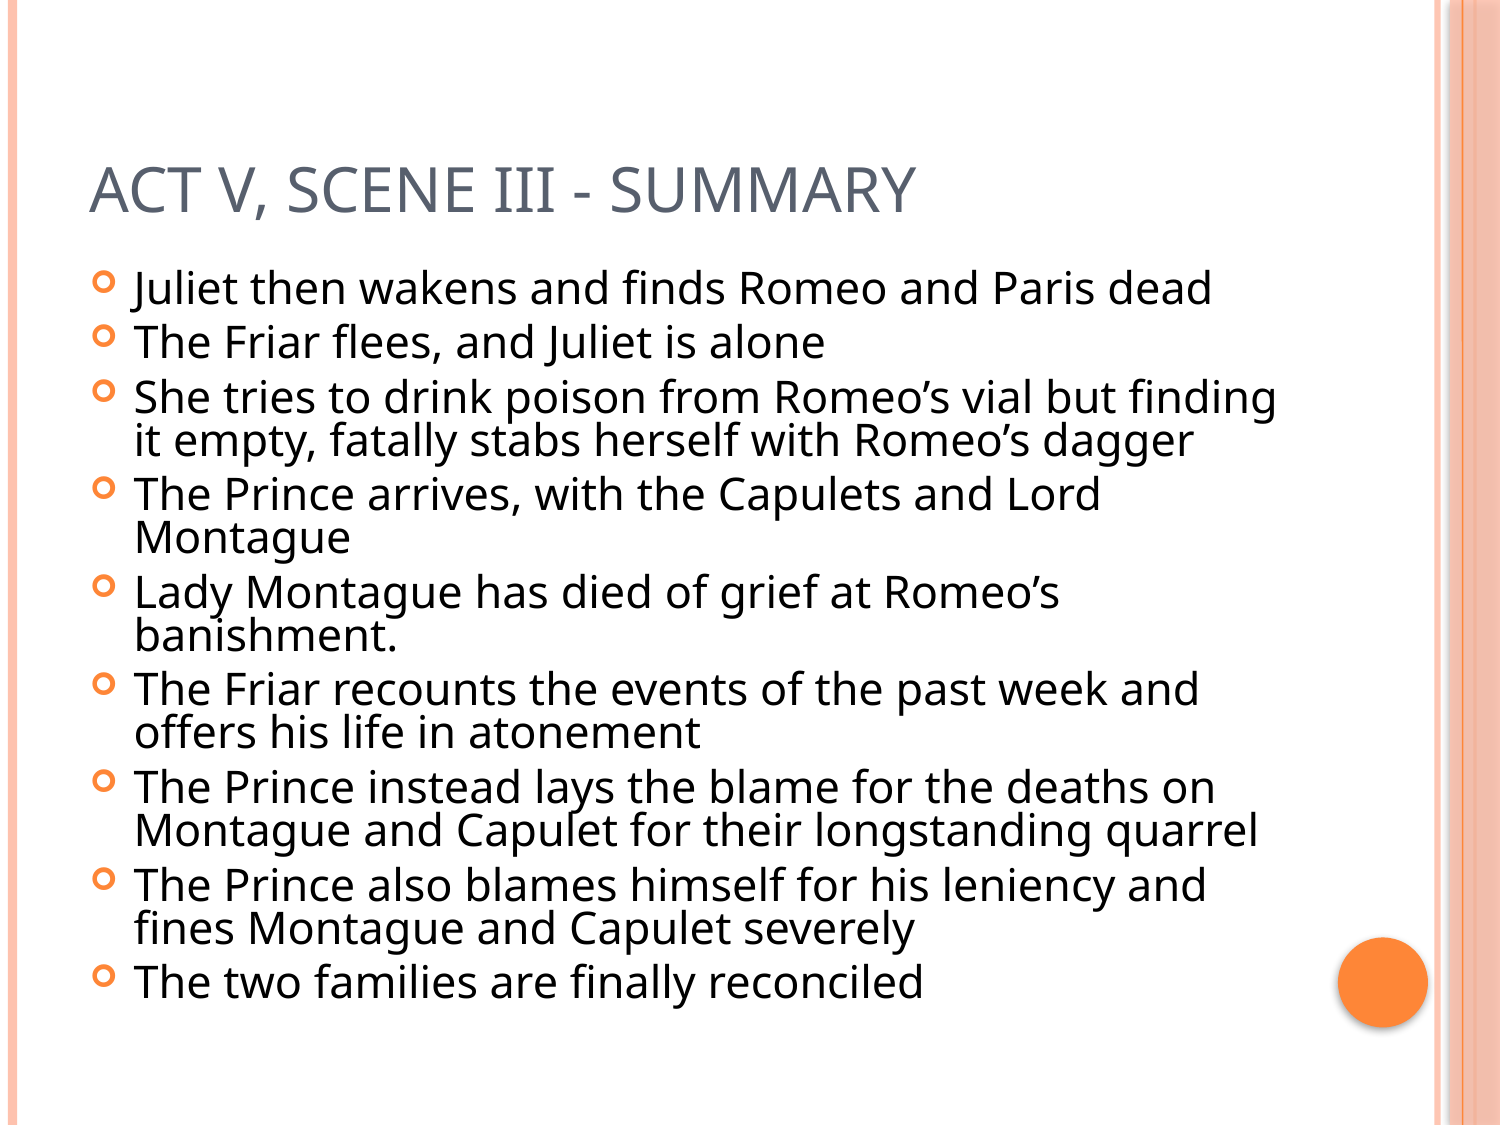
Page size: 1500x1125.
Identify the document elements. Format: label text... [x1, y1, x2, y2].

title Act V, Scene iii - Summary [75, 45, 1300, 233]
list Juliet then wakens and finds Romeo and Paris dead The Friar flees, and Juliet is alone She tries to drink poison from Romeo’s vial but finding it empty, fatally stabs herself with Romeo’s dagger The Prince arrives, with the Capulets and Lord Montague Lady Montague has died of grief at Romeo’s banishment. The Friar recounts the events of the past week and offers his life in atonement The Prince instead lays the blame for the deaths on Montague and Capulet for their longstanding quarrel The Prince also blames himself for his leniency and fines Montague and Capulet severely The two families are finally reconciled [75, 262, 1300, 1062]
